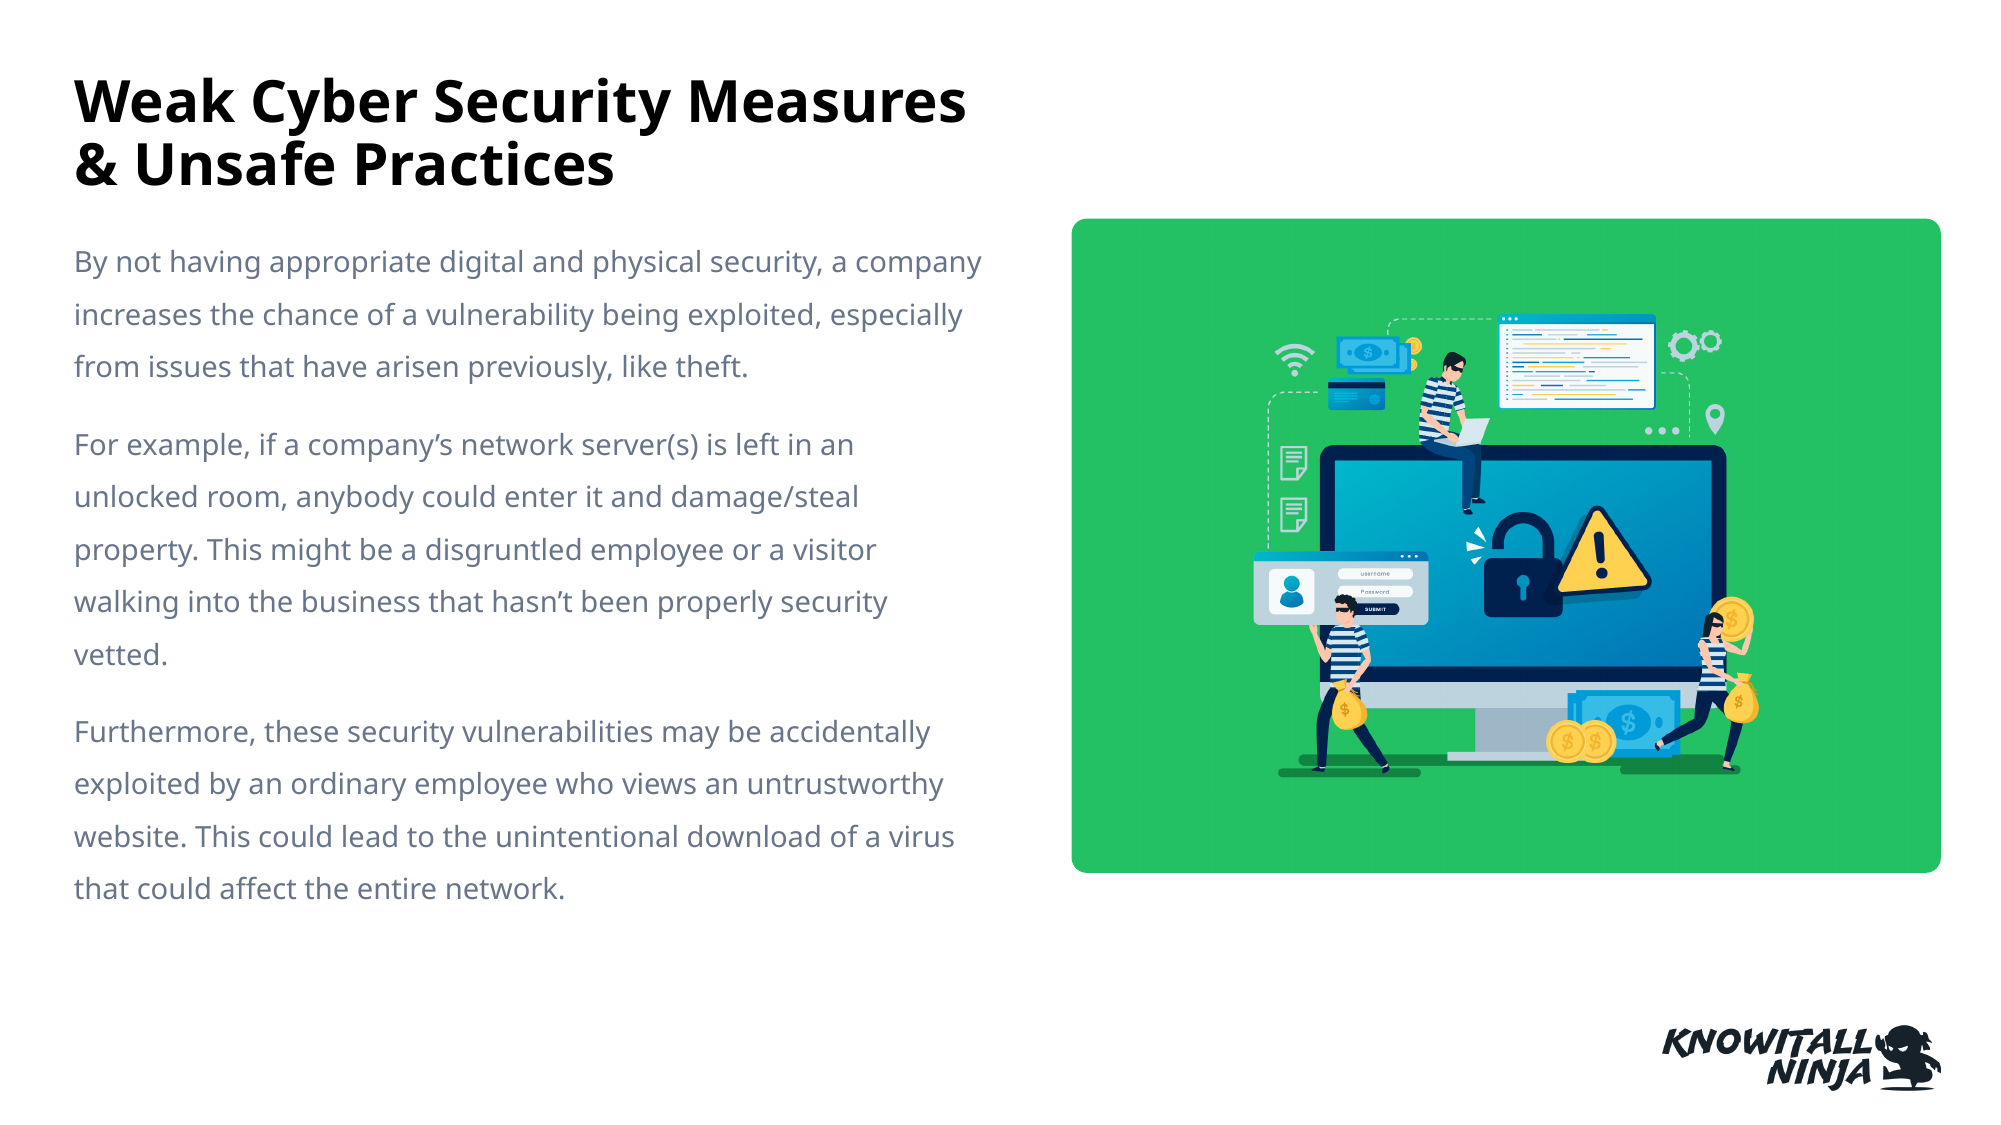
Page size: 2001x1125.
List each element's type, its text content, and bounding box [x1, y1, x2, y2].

list By not having appropriate digital and physical security, a company increases the chance of a vulnerability being exploited, especially from issues that have arisen previously, like theft. For example, if a company’s network server(s) is left in an unlocked room, anybody could enter it and damage/steal property. This might be a disgruntled employee or a visitor walking into the business that hasn’t been properly security vetted. Furthermore, these security vulnerabilities may be accidentally exploited by an ordinary employee who views an untrustworthy website. This could lead to the unintentional download of a virus that could affect the entire network. [59, 218, 1000, 1091]
title Weak Cyber Security Measures & Unsafe Practices [59, 117, 1000, 206]
picture [1662, 1025, 1941, 1091]
picture [1071, 218, 1942, 874]
